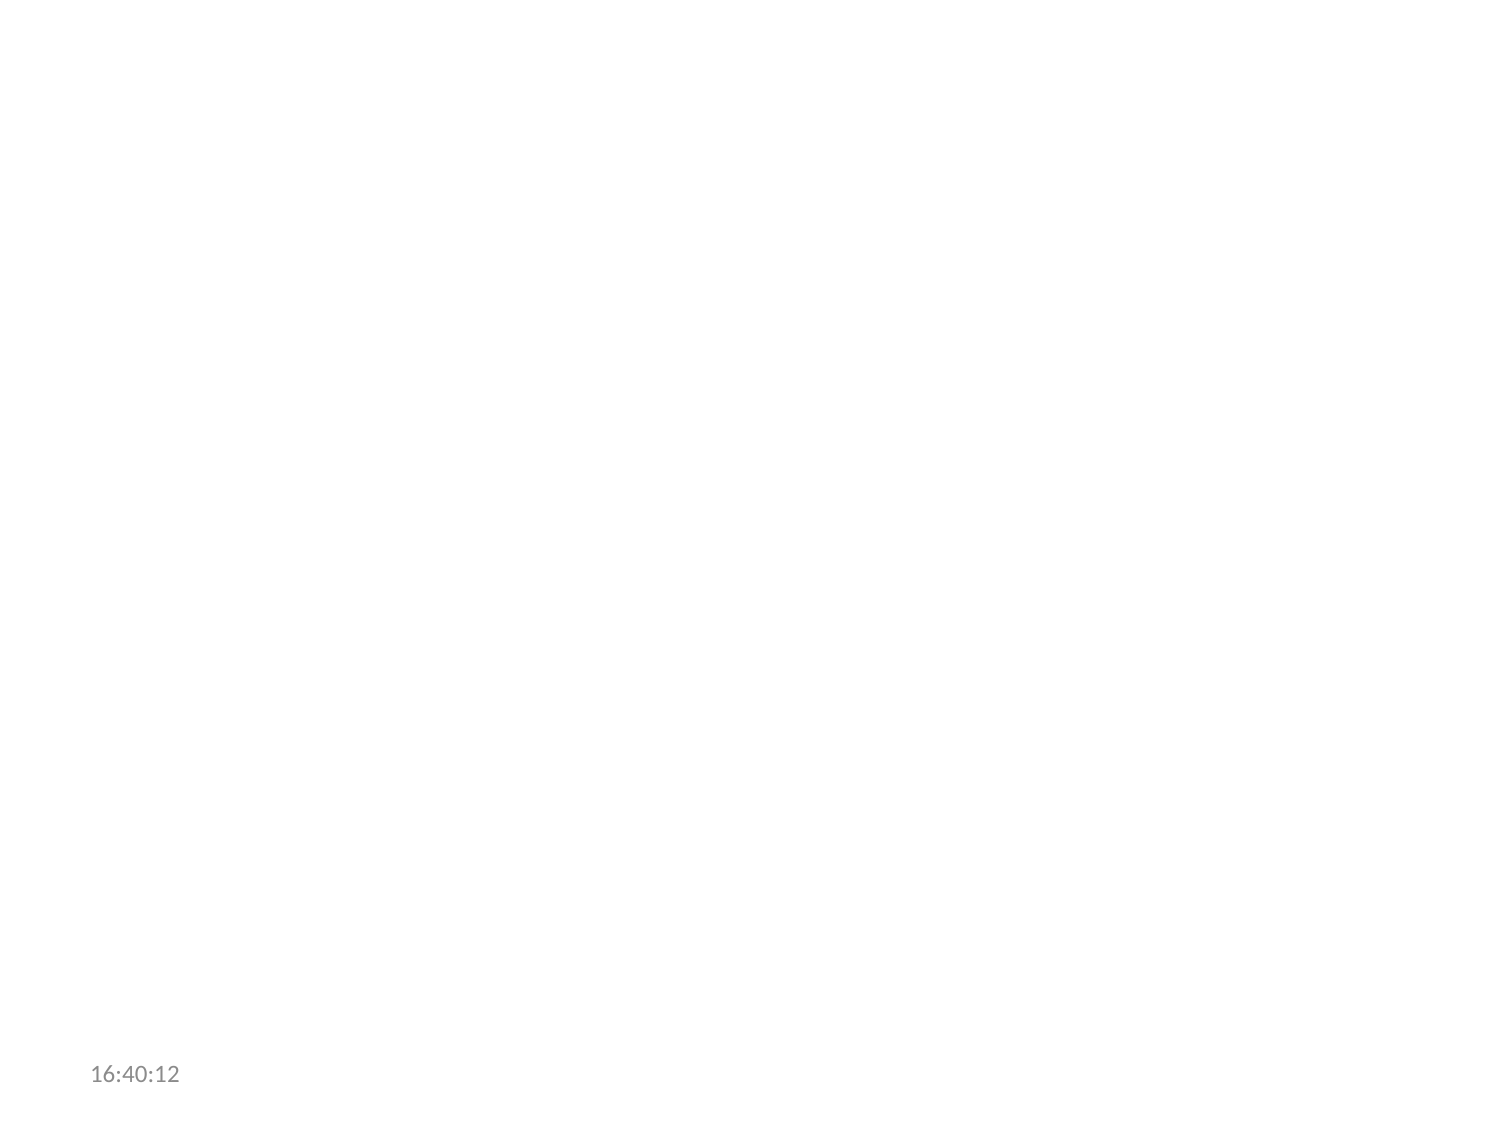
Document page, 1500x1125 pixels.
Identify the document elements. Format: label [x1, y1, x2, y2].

slide_number [75, 1042, 425, 1103]
